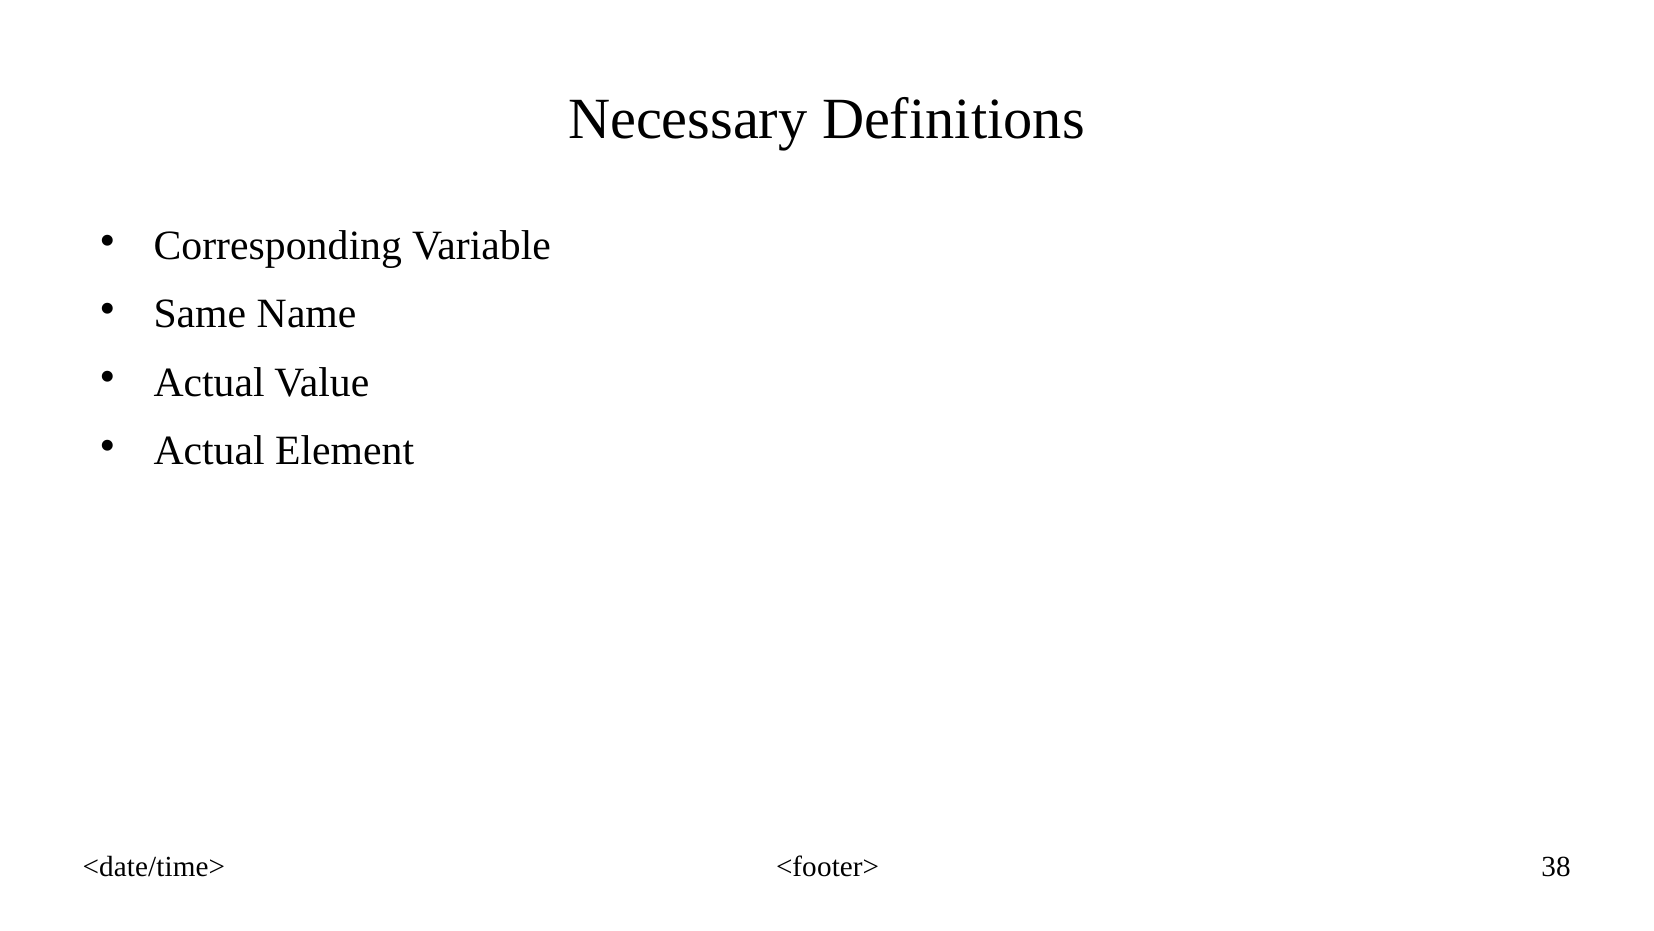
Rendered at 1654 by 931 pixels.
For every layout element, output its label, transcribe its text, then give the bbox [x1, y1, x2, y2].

text_box Corresponding Variable Same Name Actual Value Actual Element [82, 217, 1571, 757]
text_box Necessary Definitions [82, 37, 1571, 193]
